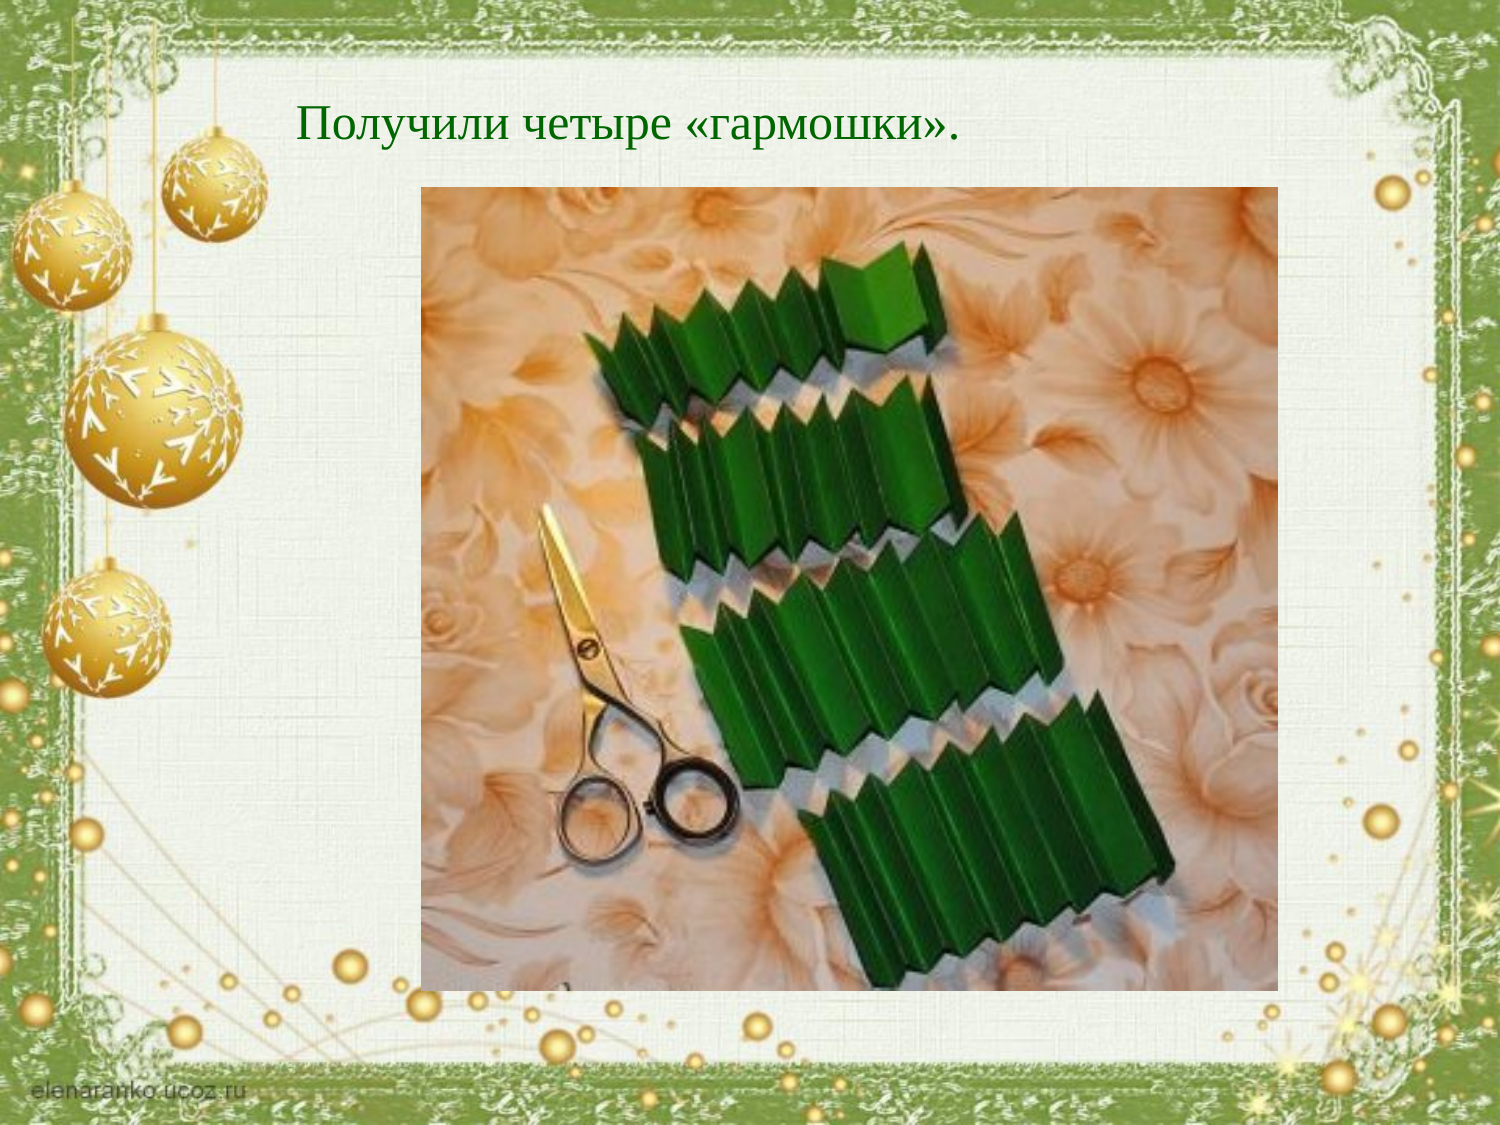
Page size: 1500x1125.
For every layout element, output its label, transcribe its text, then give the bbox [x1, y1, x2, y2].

picture [0, 0, 1500, 1125]
text_box Получили четыре «гармошки». [281, 81, 1336, 157]
